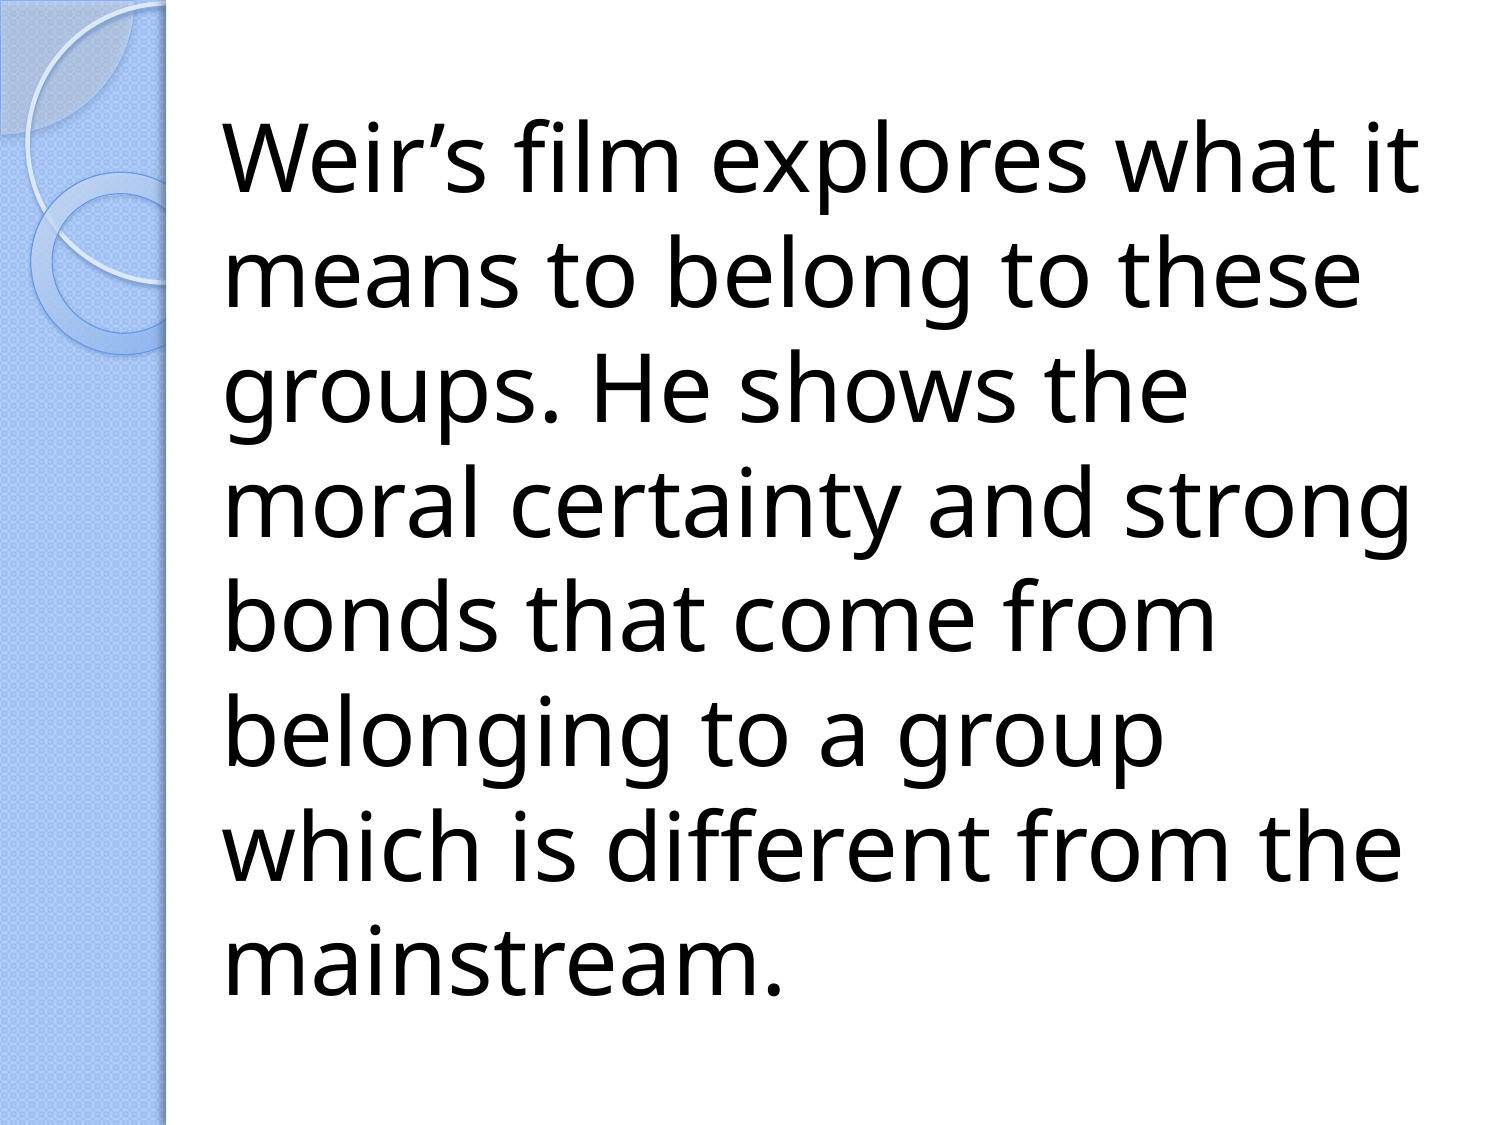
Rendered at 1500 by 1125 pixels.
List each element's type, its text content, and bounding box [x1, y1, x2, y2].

list Weir’s film explores what it means to belong to these groups. He shows the moral certainty and strong bonds that come from belonging to a group which is different from the mainstream. [194, 90, 1466, 1025]
